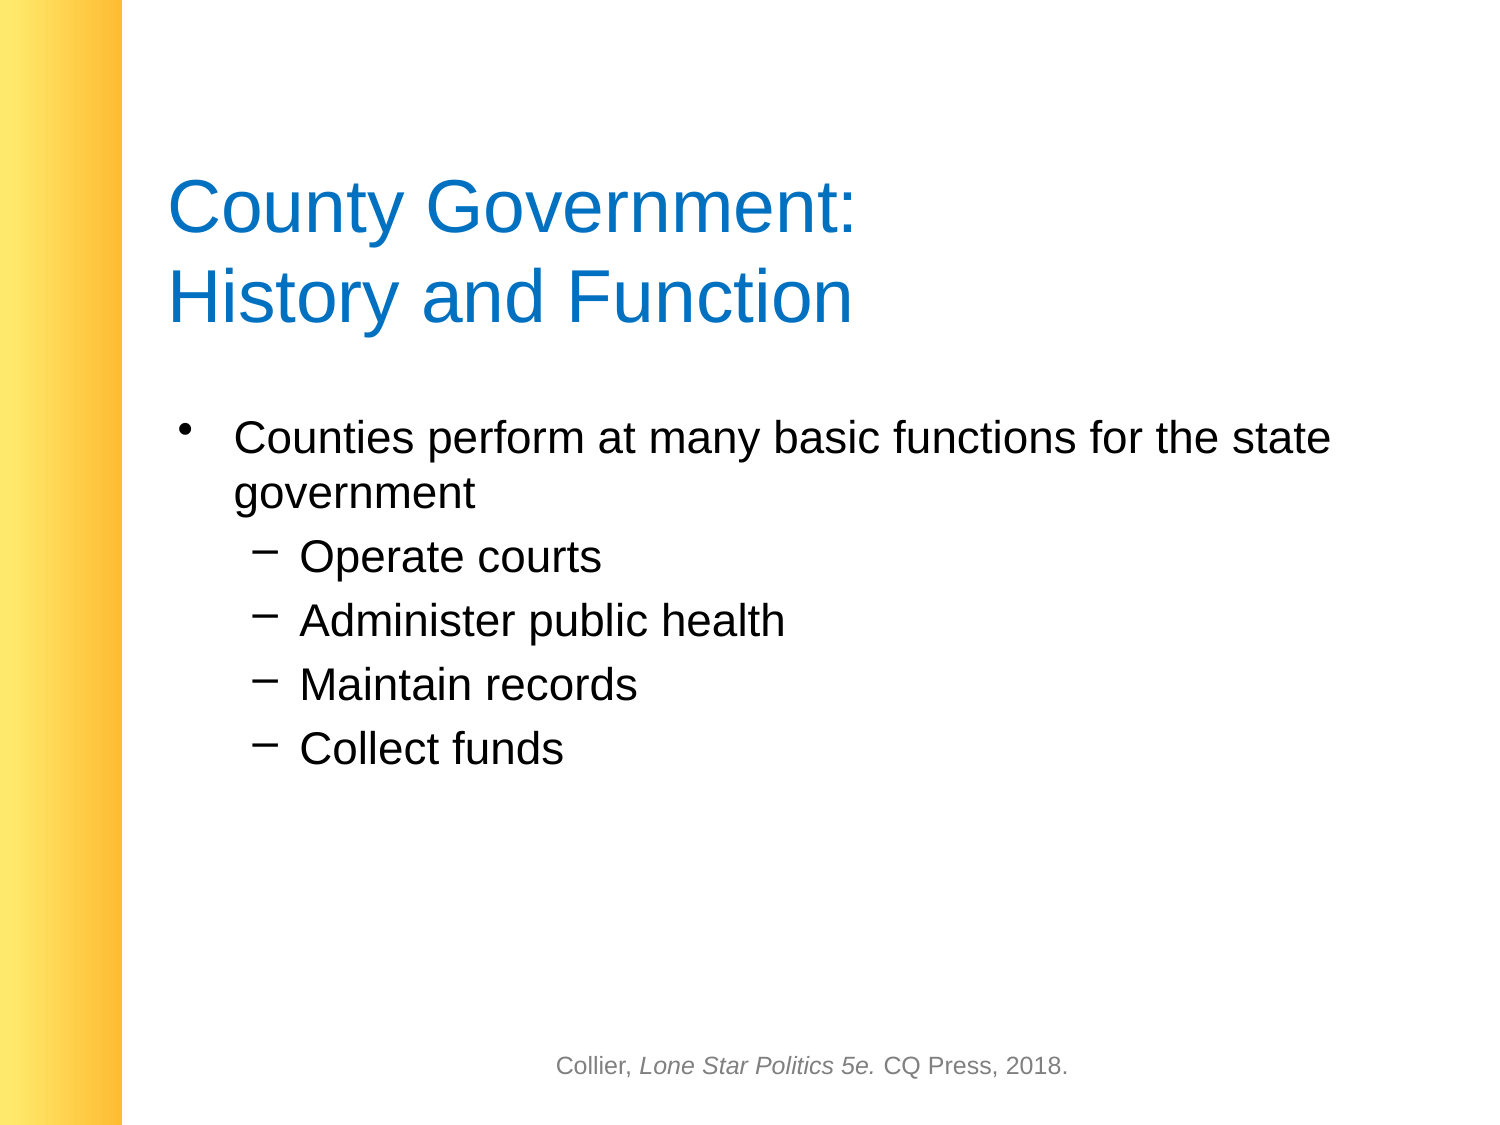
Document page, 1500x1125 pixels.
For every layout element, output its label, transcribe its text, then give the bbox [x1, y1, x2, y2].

text_box Collier, Lone Star Politics 5e. CQ Press, 2018. [525, 1042, 1100, 1087]
title County Government: History and Function [152, 149, 1368, 338]
list Counties perform at many basic functions for the state government Operate courts Administer public health Maintain records Collect funds [162, 399, 1413, 1025]
picture [0, 0, 1500, 1125]
